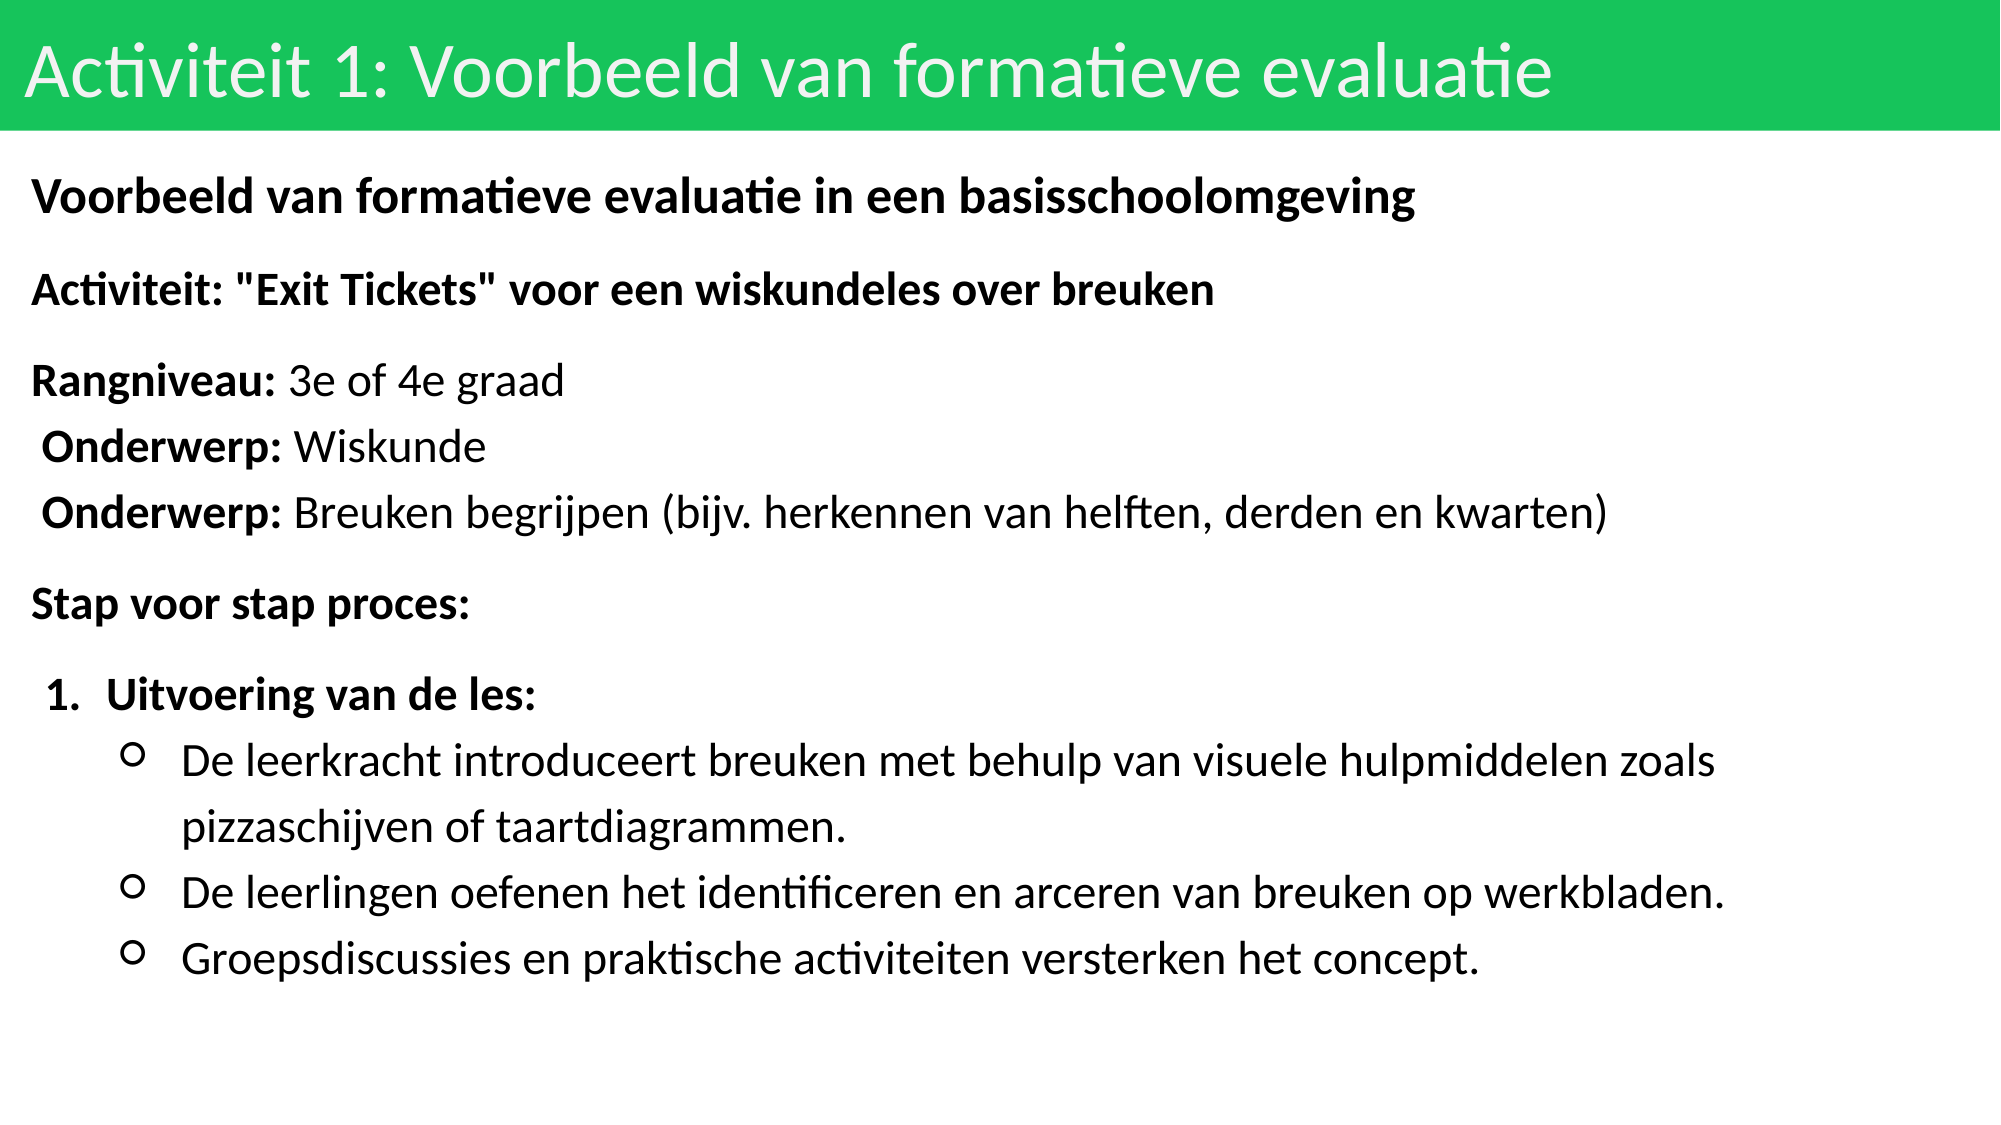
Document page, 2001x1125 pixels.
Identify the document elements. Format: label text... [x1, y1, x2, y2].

title Activiteit 1: Voorbeeld van formatieve evaluatie [16, 13, 1976, 131]
list Voorbeeld van formatieve evaluatie in een basisschoolomgeving Activiteit: "Exit Tickets" voor een wiskundeles over breuken Rangniveau: 3e of 4e graad Onderwerp: Wiskunde Onderwerp: Breuken begrijpen (bijv. herkennen van helften, derden en kwarten) Stap voor stap proces: Uitvoering van de les: De leerkracht introduceert breuken met behulp van visuele hulpmiddelen zoals pizzaschijven of taartdiagrammen. De leerlingen oefenen het identificeren en arceren van breuken op werkbladen. Groepsdiscussies en praktische activiteiten versterken het concept. [16, 144, 1976, 1108]
